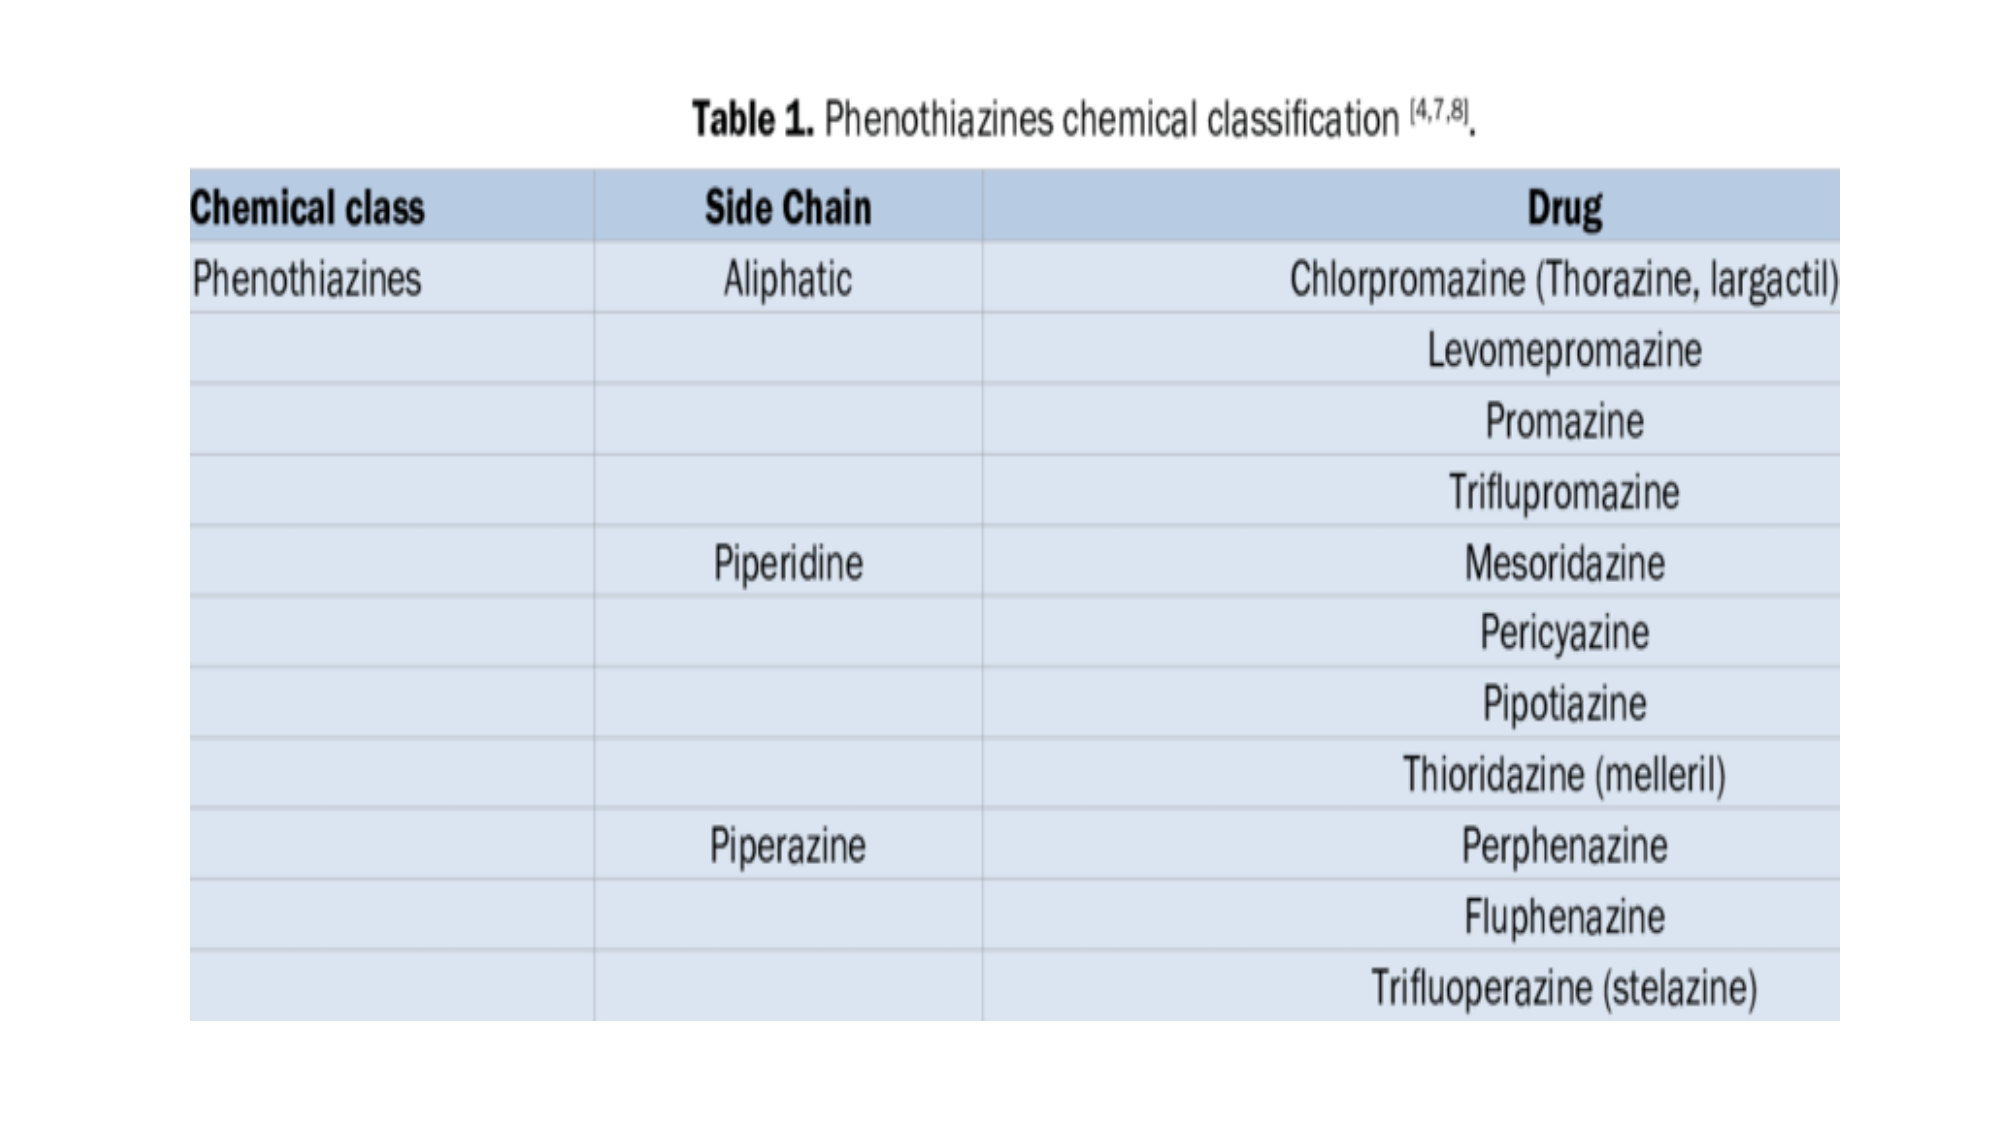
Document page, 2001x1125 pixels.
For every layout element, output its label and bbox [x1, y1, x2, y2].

picture [190, 85, 1840, 1021]
